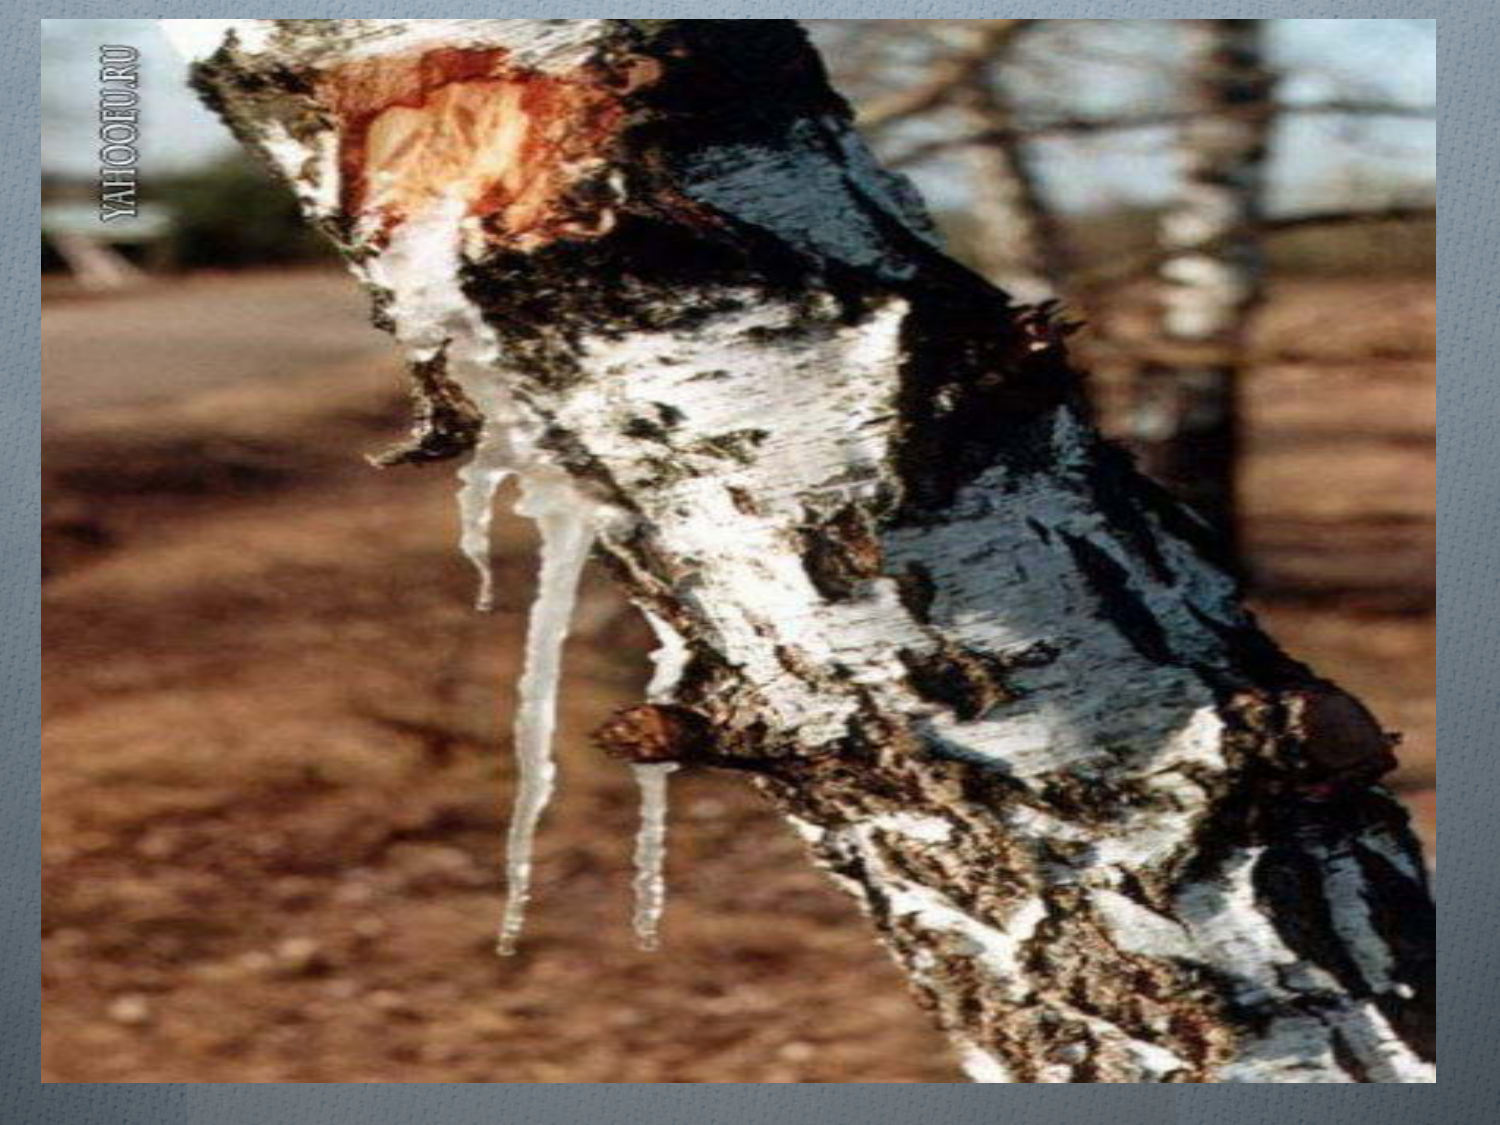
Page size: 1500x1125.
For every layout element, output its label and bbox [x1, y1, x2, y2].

picture [41, 18, 1439, 1083]
